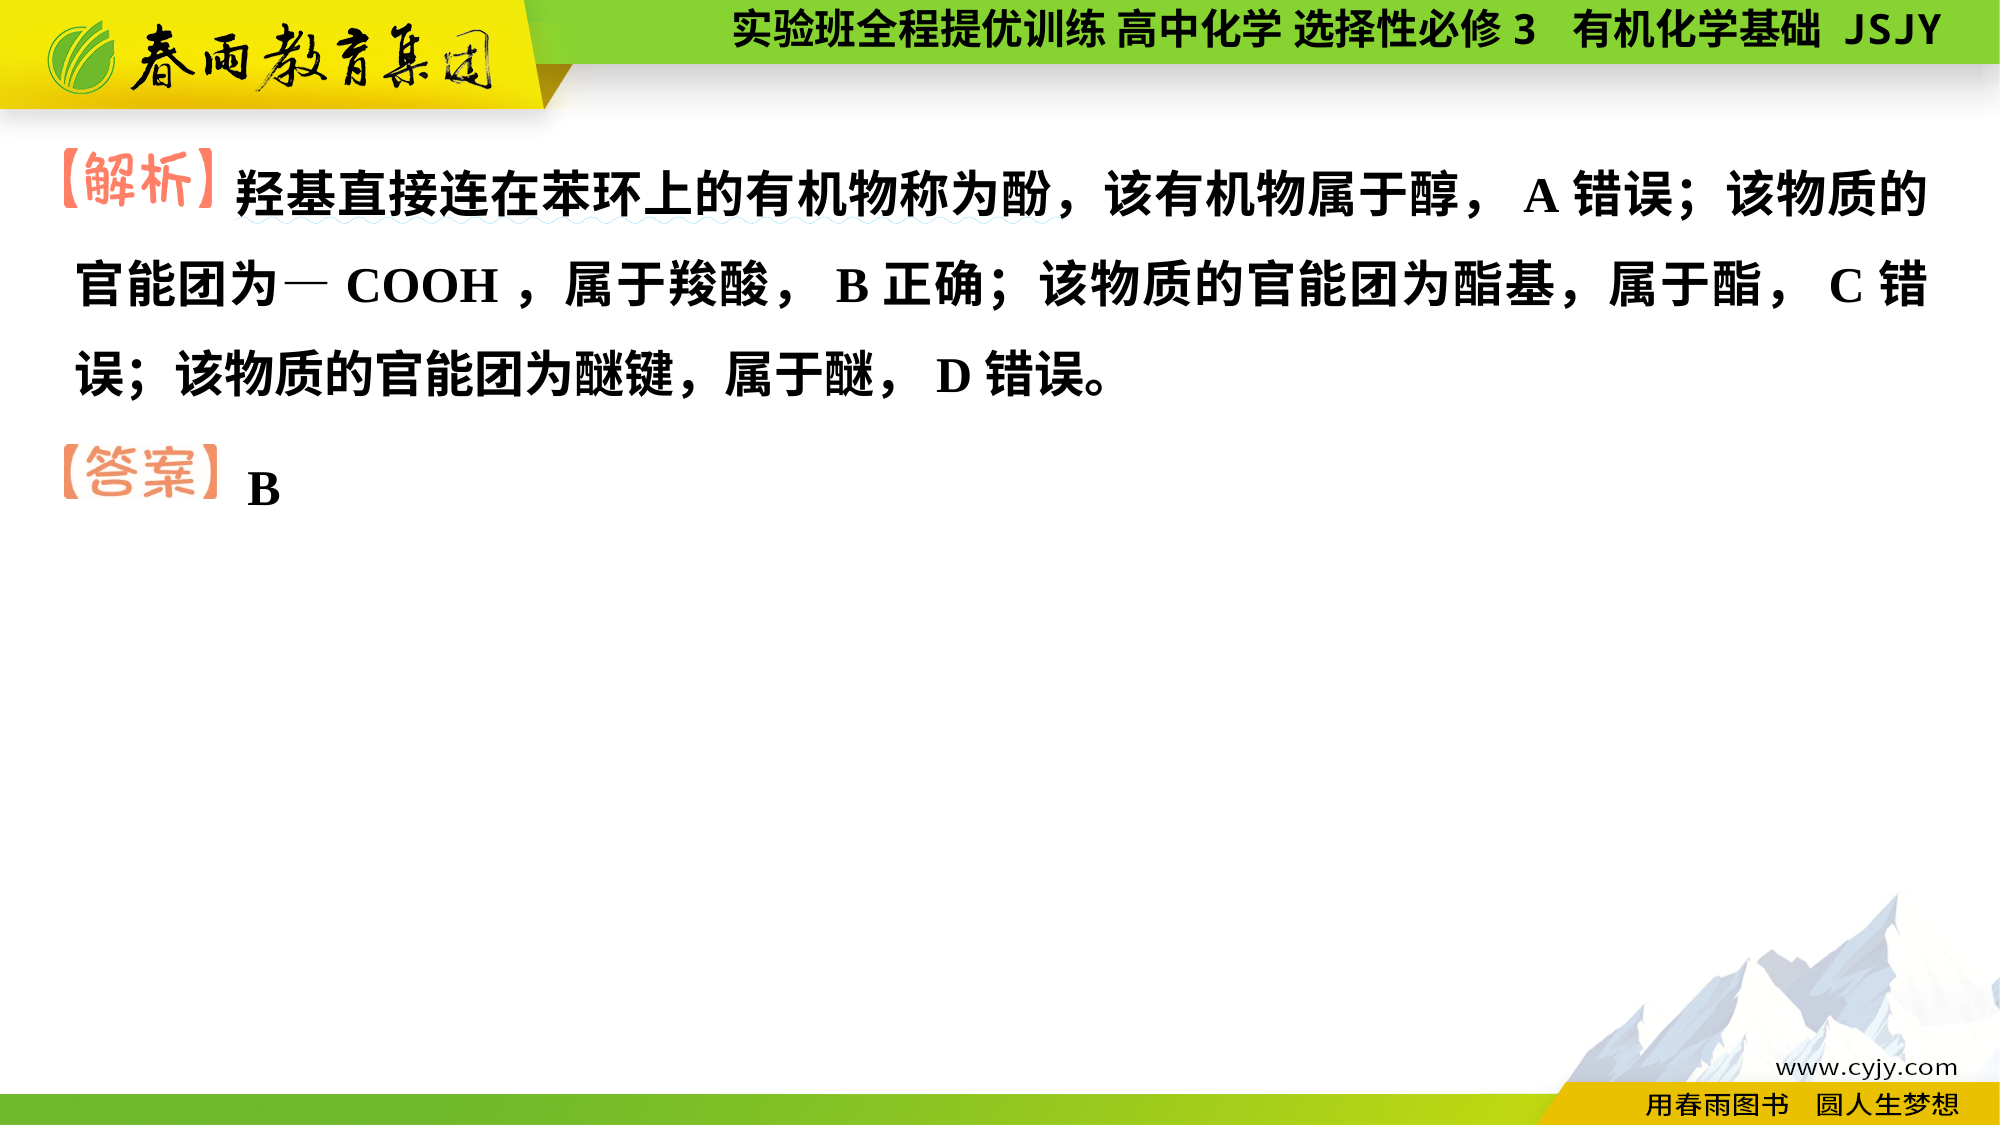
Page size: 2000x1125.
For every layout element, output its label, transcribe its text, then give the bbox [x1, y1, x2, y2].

list 羟基直接连在苯环上的有机物称为酚，该有机物属于醇，A错误；该物质的官能团为—COOH，属于羧酸，B正确；该物质的官能团为酯基，属于酯，C错误；该物质的官能团为醚键，属于醚，D错误。 [59, 125, 1944, 402]
text_box B [232, 418, 296, 524]
picture [0, 0, 2000, 1125]
